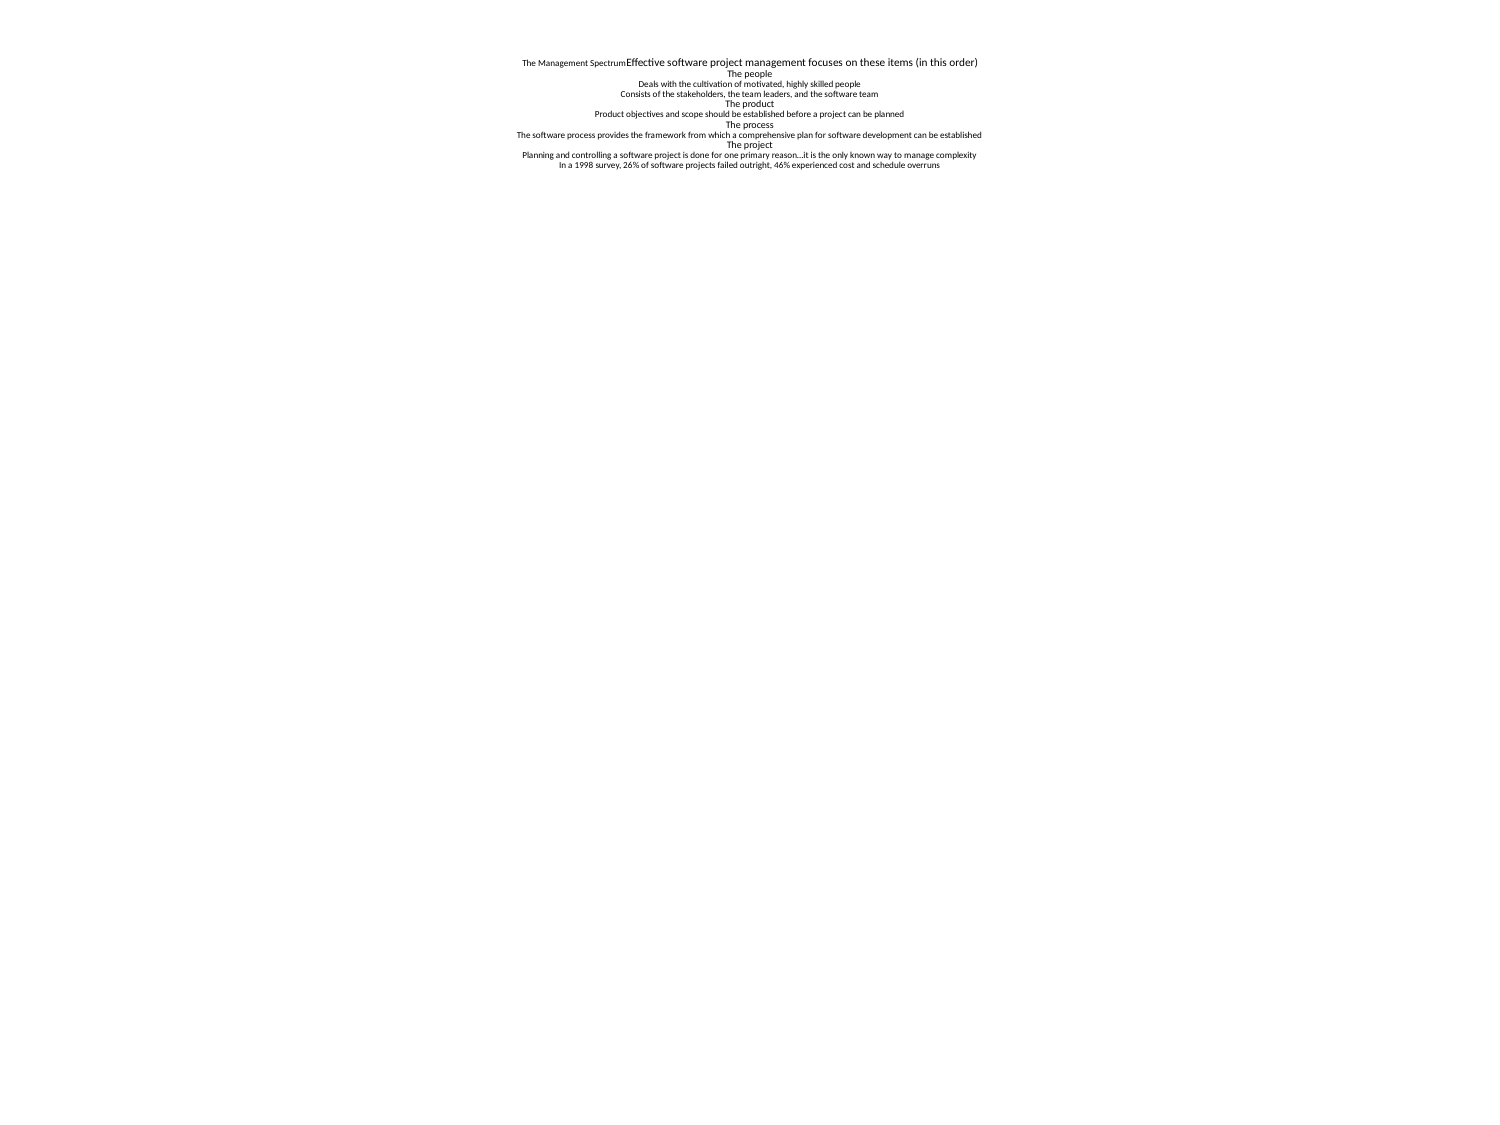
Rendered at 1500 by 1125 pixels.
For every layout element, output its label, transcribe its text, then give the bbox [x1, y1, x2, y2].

title The Management SpectrumEffective software project management focuses on these items (in this order) The people Deals with the cultivation of motivated, highly skilled people Consists of the stakeholders, the team leaders, and the software team The product Product objectives and scope should be established before a project can be planned The process The software process provides the framework from which a comprehensive plan for software development can be established The project Planning and controlling a software project is done for one primary reason…it is the only known way to manage complexity In a 1998 survey, 26% of software projects failed outright, 46% experienced cost and schedule overruns [75, 45, 1425, 233]
